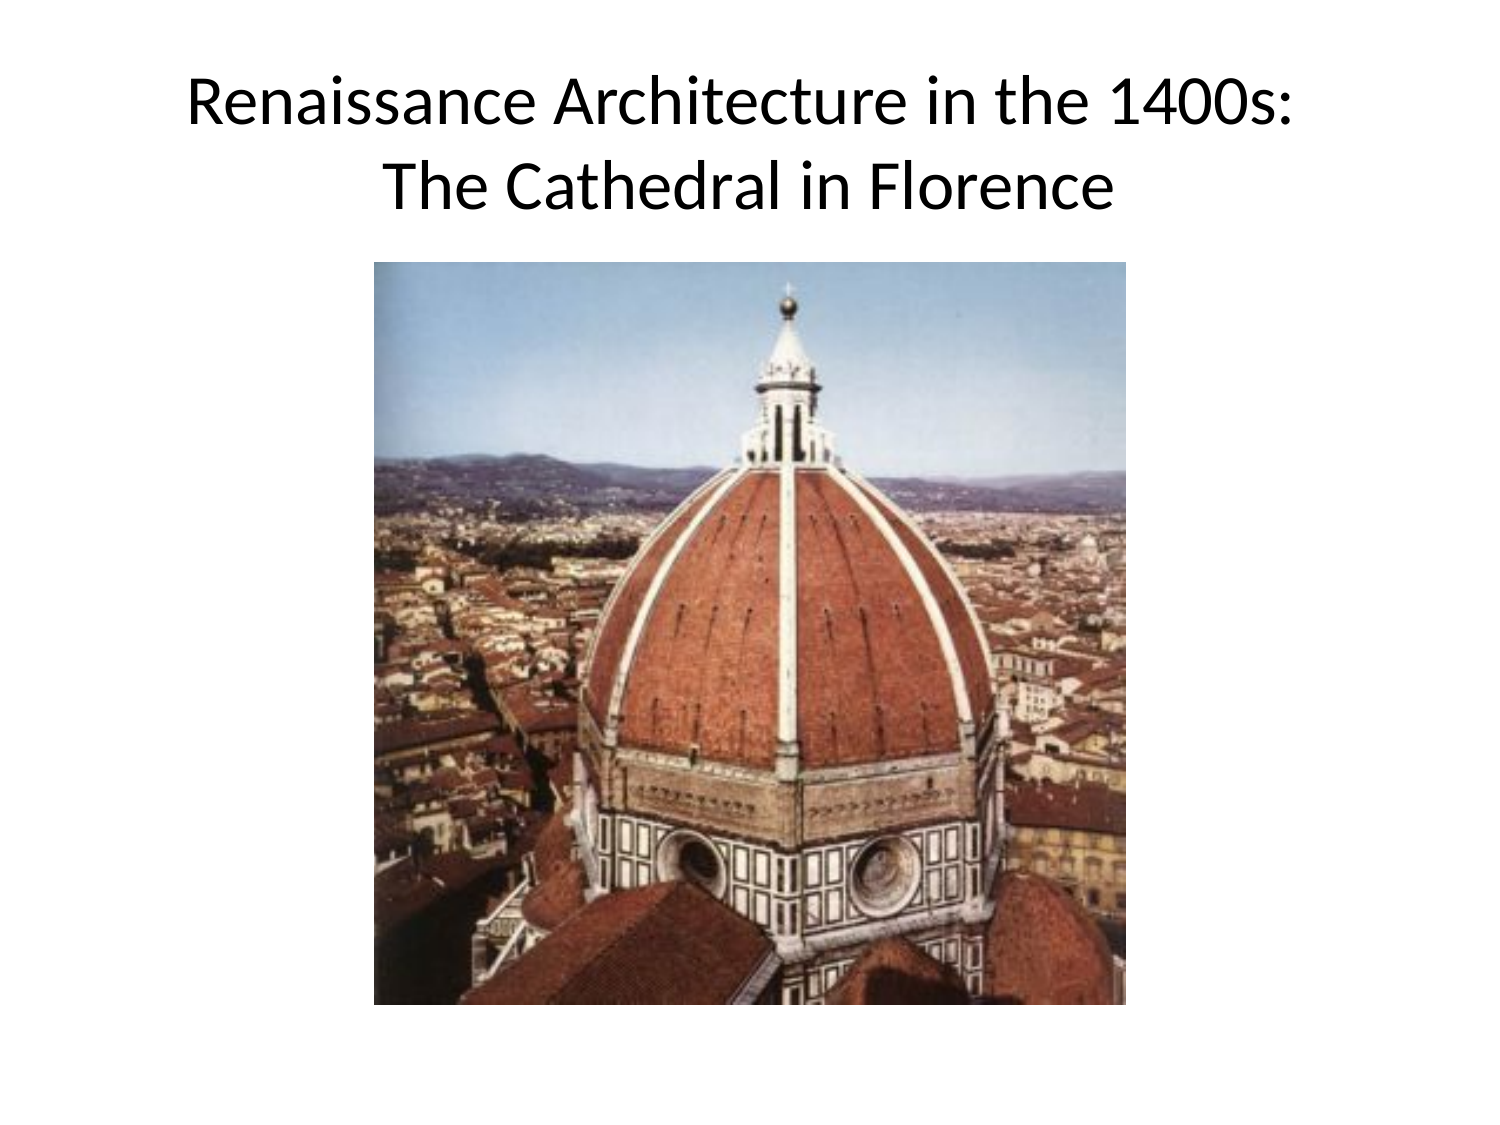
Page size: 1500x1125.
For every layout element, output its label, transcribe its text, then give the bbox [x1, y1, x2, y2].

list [74, 262, 1426, 1006]
title Renaissance Architecture in the 1400s: The Cathedral in Florence [75, 45, 1425, 233]
